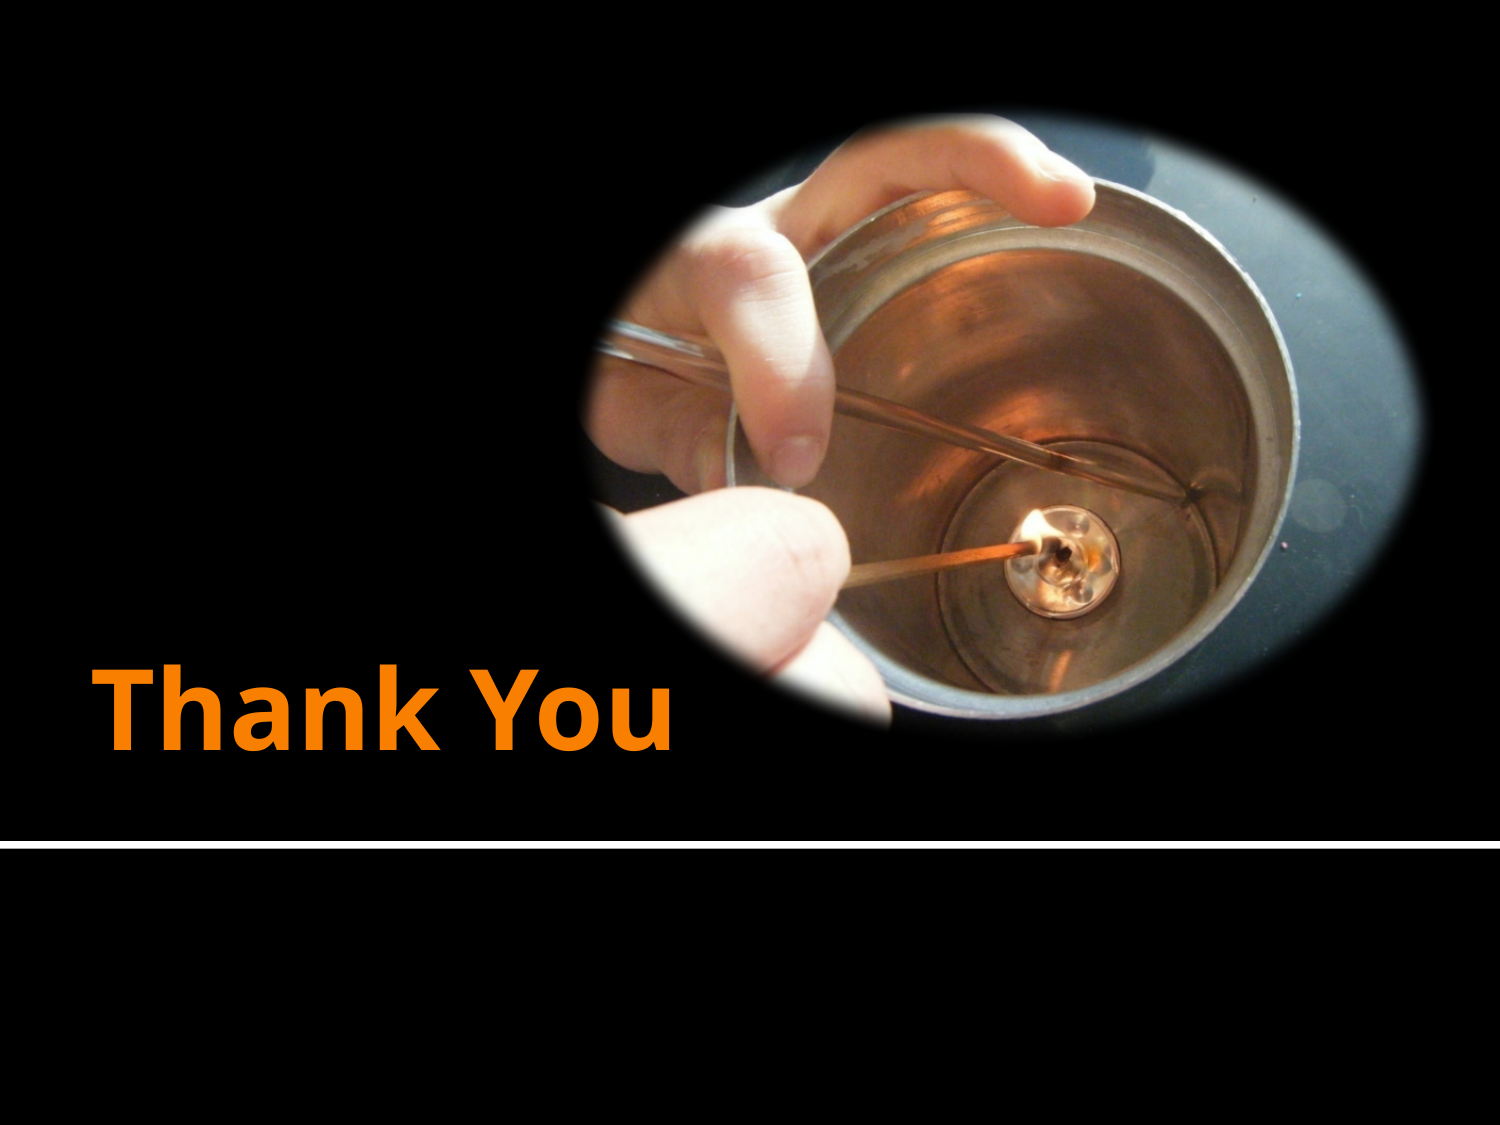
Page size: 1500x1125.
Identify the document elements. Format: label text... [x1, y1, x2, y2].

title Thank You [75, 637, 1400, 912]
picture [570, 99, 1438, 750]
